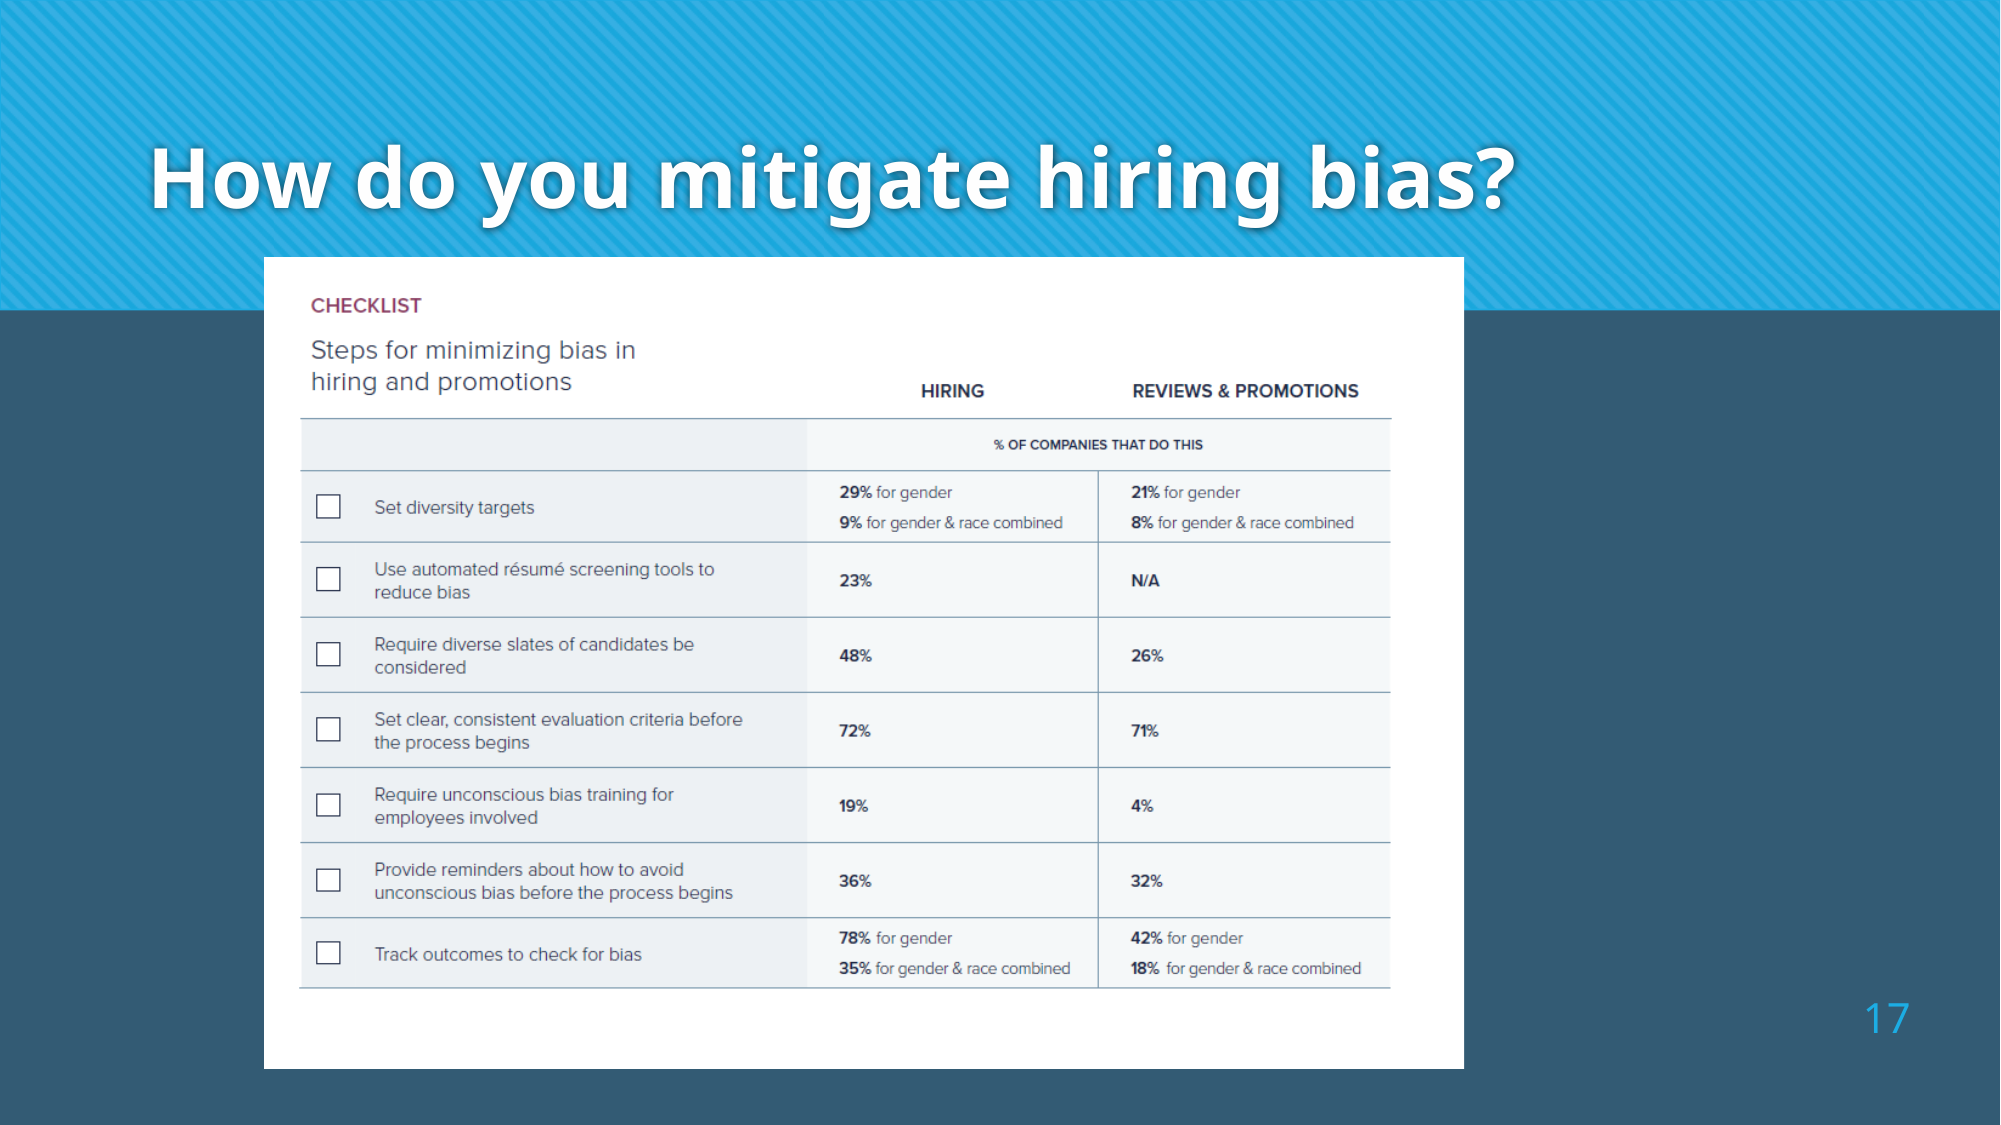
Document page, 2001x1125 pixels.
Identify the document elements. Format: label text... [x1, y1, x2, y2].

title How do you mitigate hiring bias? [132, 73, 1868, 233]
picture [263, 257, 1465, 1070]
slide_number 17 [1751, 970, 1926, 1051]
